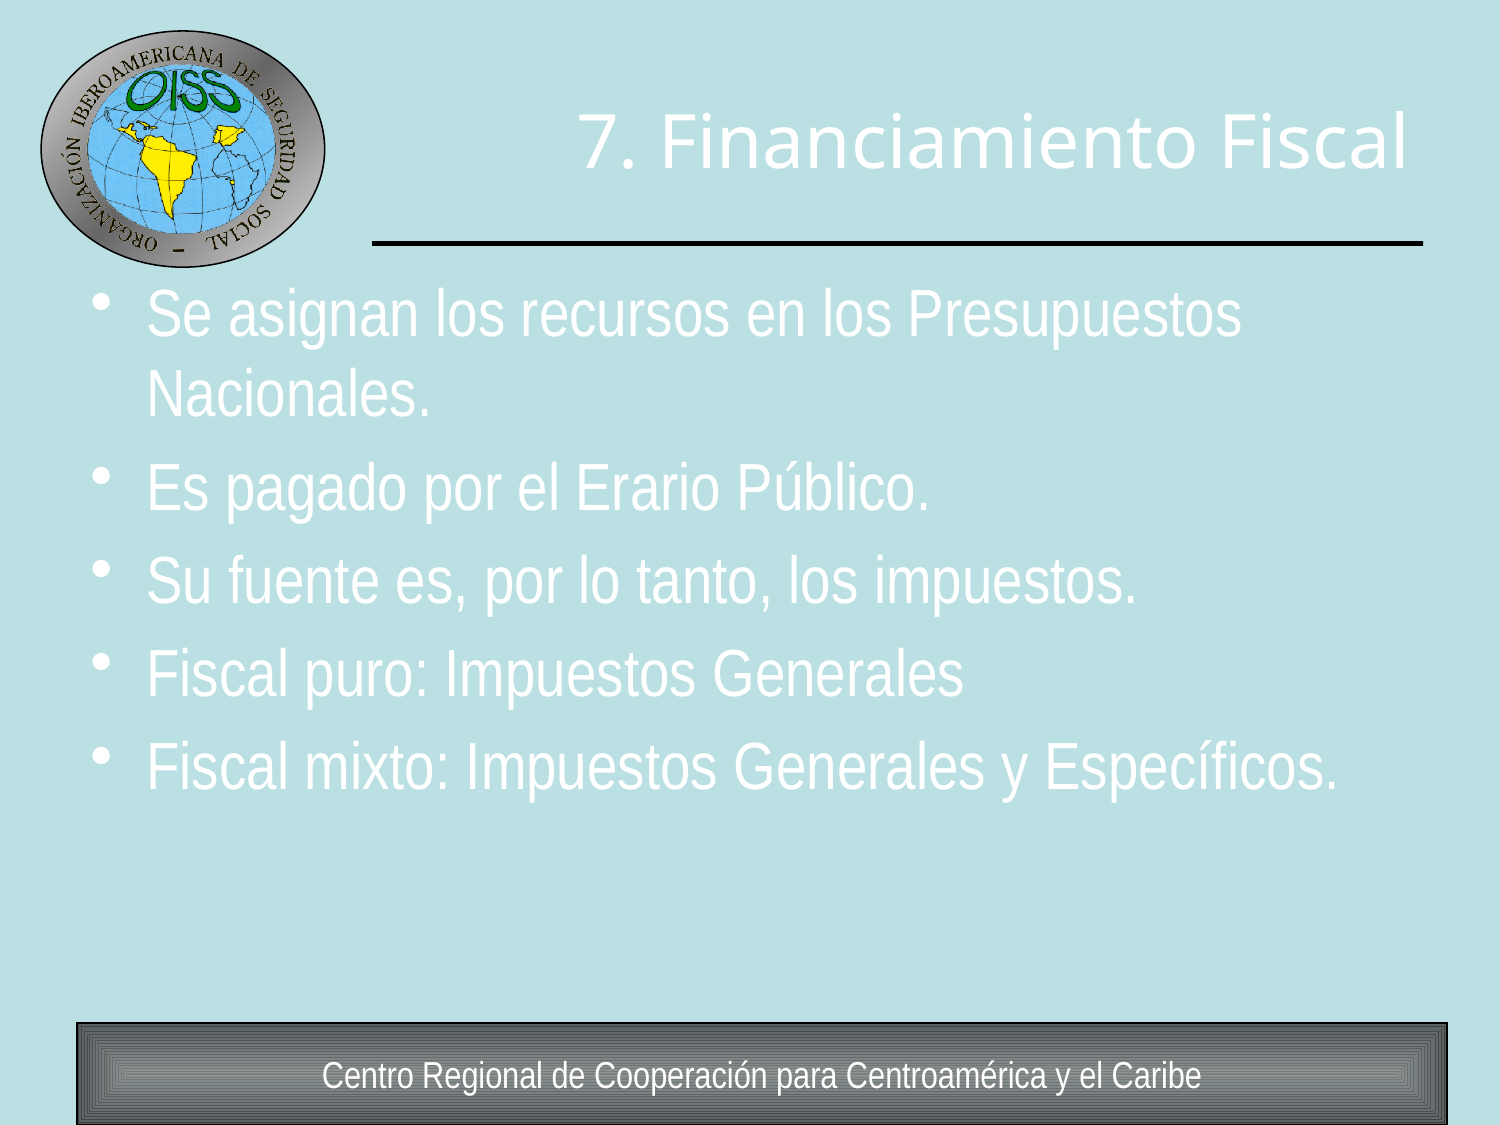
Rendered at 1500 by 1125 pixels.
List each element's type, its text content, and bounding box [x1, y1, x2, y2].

list Se asignan los recursos en los Presupuestos Nacionales. Es pagado por el Erario Público. Su fuente es, por lo tanto, los impuestos. Fiscal puro: Impuestos Generales Fiscal mixto: Impuestos Generales y Específicos. [74, 262, 1426, 1006]
title 7. Financiamiento Fiscal [371, 44, 1426, 233]
picture [53, 42, 302, 263]
